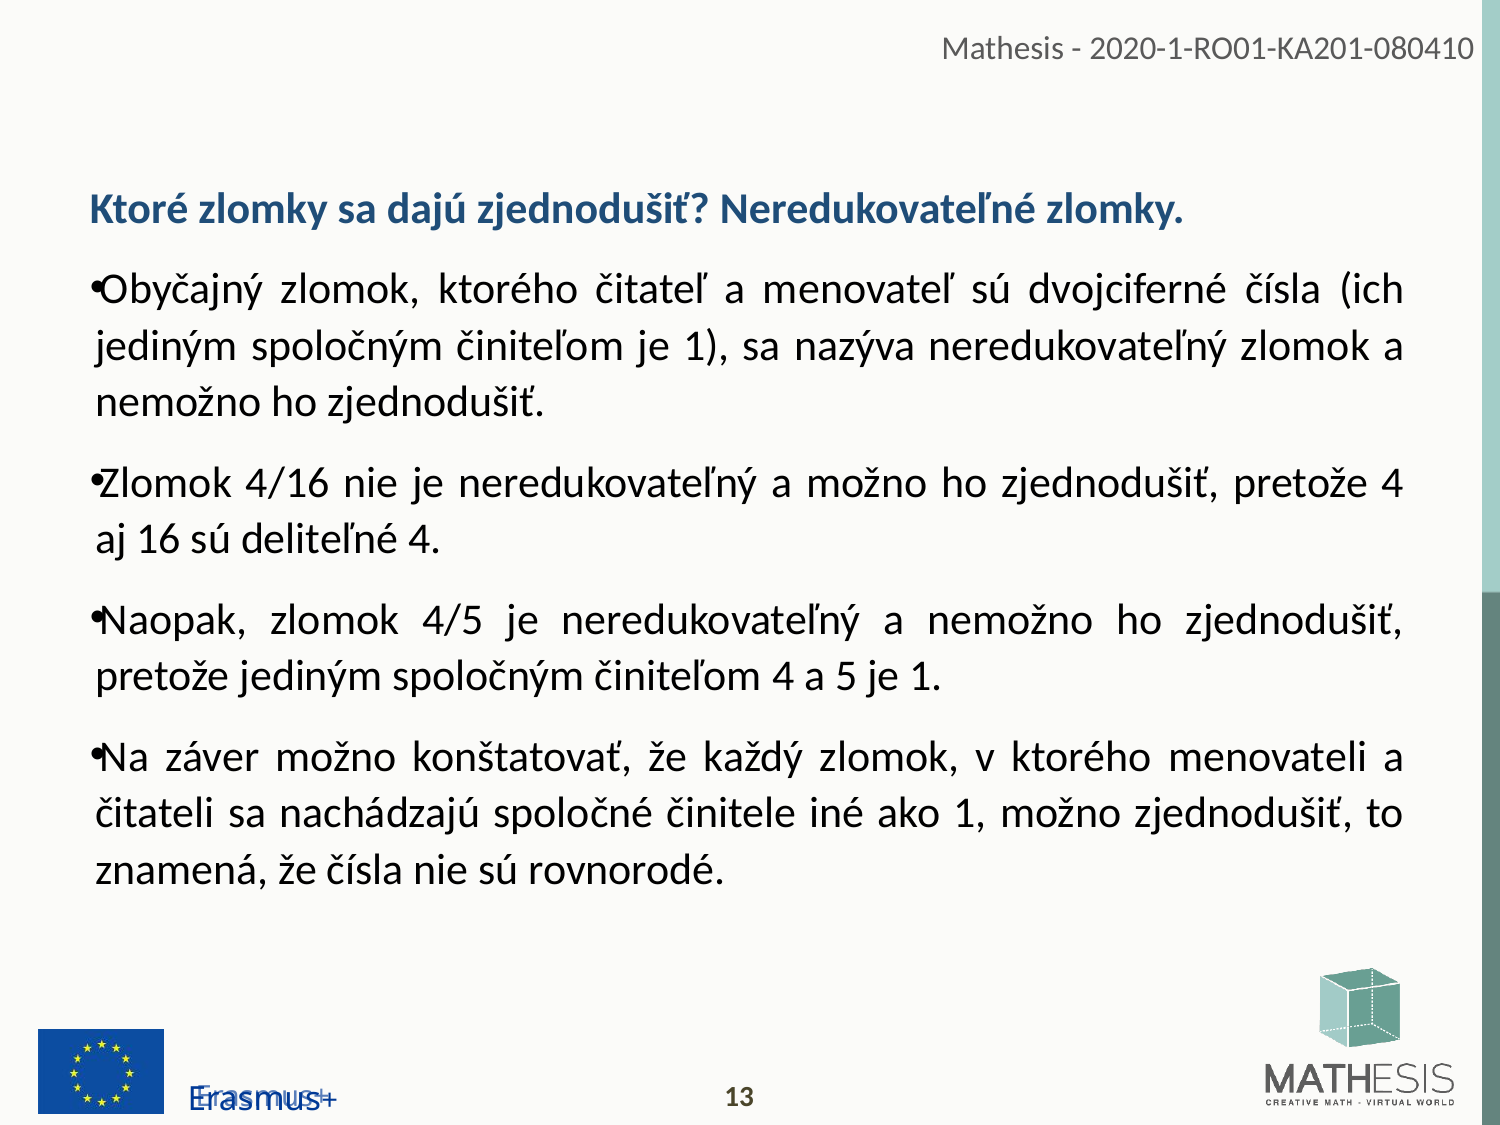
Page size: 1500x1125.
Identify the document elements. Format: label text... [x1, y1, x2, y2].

list Ktoré zlomky sa dajú zjednodušiť? Neredukovateľné zlomky. Obyčajný zlomok, ktorého čitateľ a menovateľ sú dvojciferné čísla (ich jediným spoločným činiteľom je 1), sa nazýva neredukovateľný zlomok a nemožno ho zjednodušiť. Zlomok 4/16 nie je neredukovateľný a možno ho zjednodušiť, pretože 4 aj 16 sú deliteľné 4. Naopak, zlomok 4/5 je neredukovateľný a nemožno ho zjednodušiť, pretože jediným spoločným činiteľom 4 a 5 je 1. Na záver možno konštatovať, že každý zlomok, v ktorého menovateli a čitateli sa nachádzajú spoločné činitele iné ako 1, možno zjednodušiť, to znamená, že čísla nie sú rovnorodé. [75, 168, 1425, 911]
picture [38, 1029, 164, 1114]
